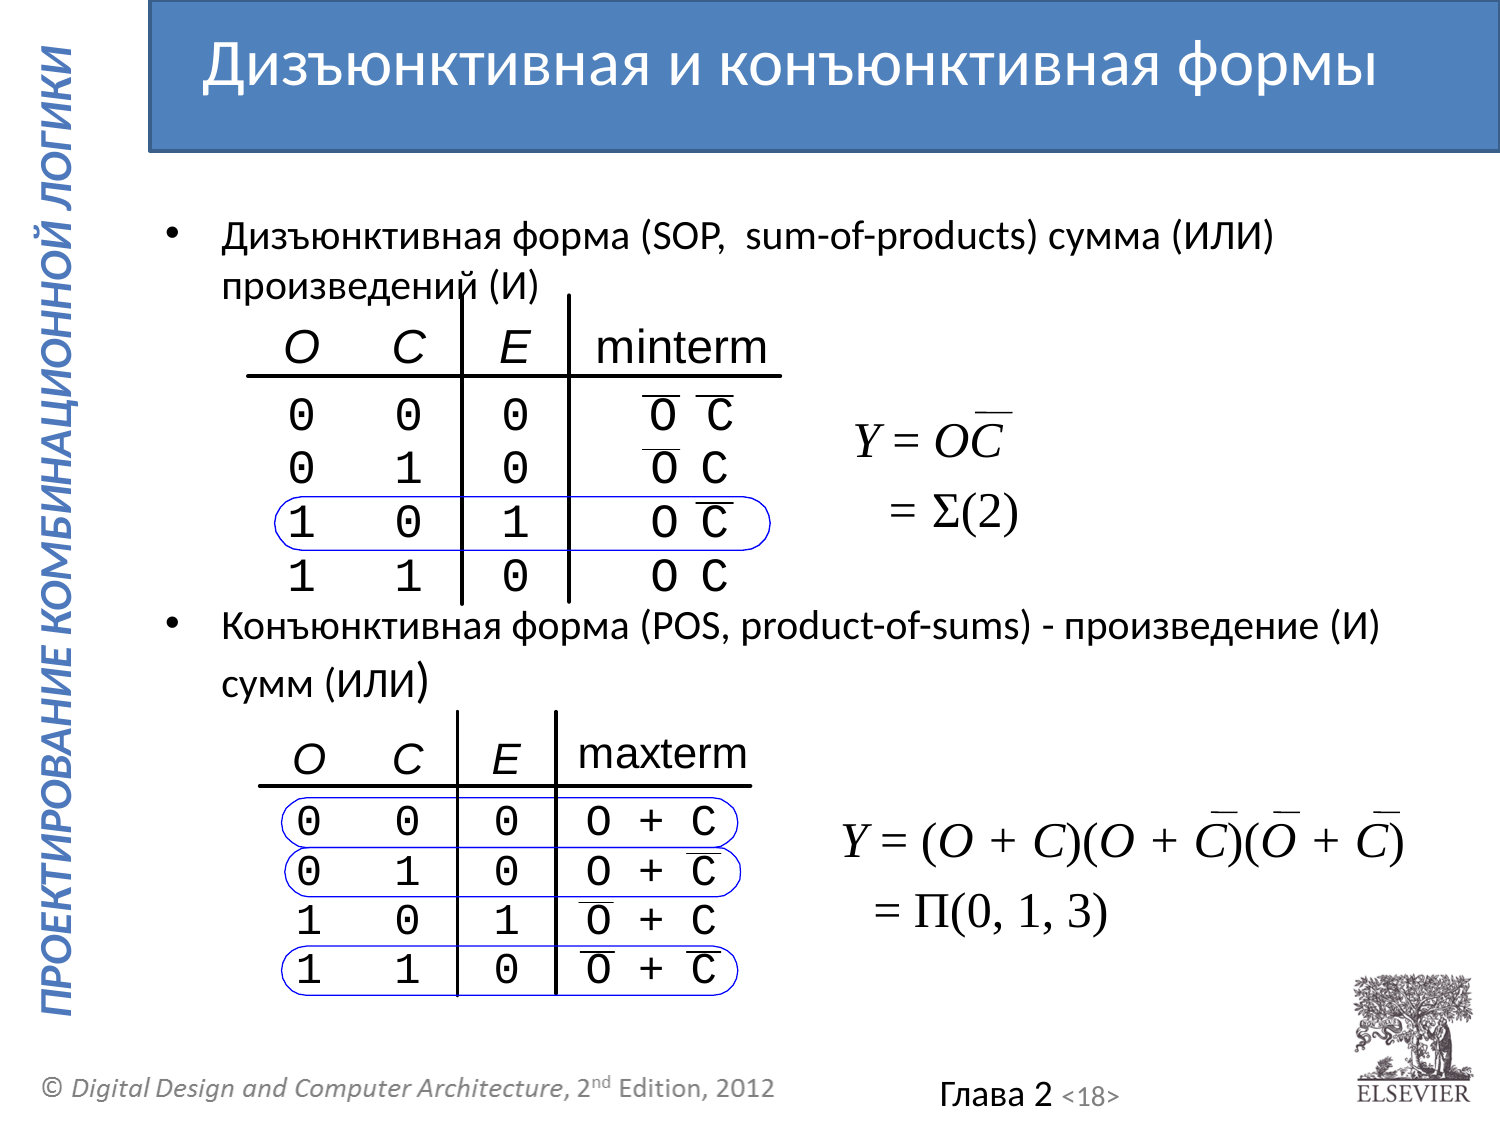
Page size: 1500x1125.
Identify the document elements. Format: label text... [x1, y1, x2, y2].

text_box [237, 284, 838, 638]
picture [0, 0, 1500, 1125]
text_box Дизъюнктивная форма (SOP, sum-of-products) сумма (ИЛИ) произведений (И) Конъюнктивная форма (POS, product-of-sums) - произведение (И) сумм (ИЛИ) [149, 199, 1425, 1013]
text_box Y = OC = Σ(2) [841, 399, 1075, 475]
text_box Дизъюнктивная и конъюнктивная формы [187, 11, 1488, 106]
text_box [249, 699, 806, 1027]
text_box Y = (O + C)(O + C)(O + C) = Π(0, 1, 3) [825, 799, 1463, 875]
